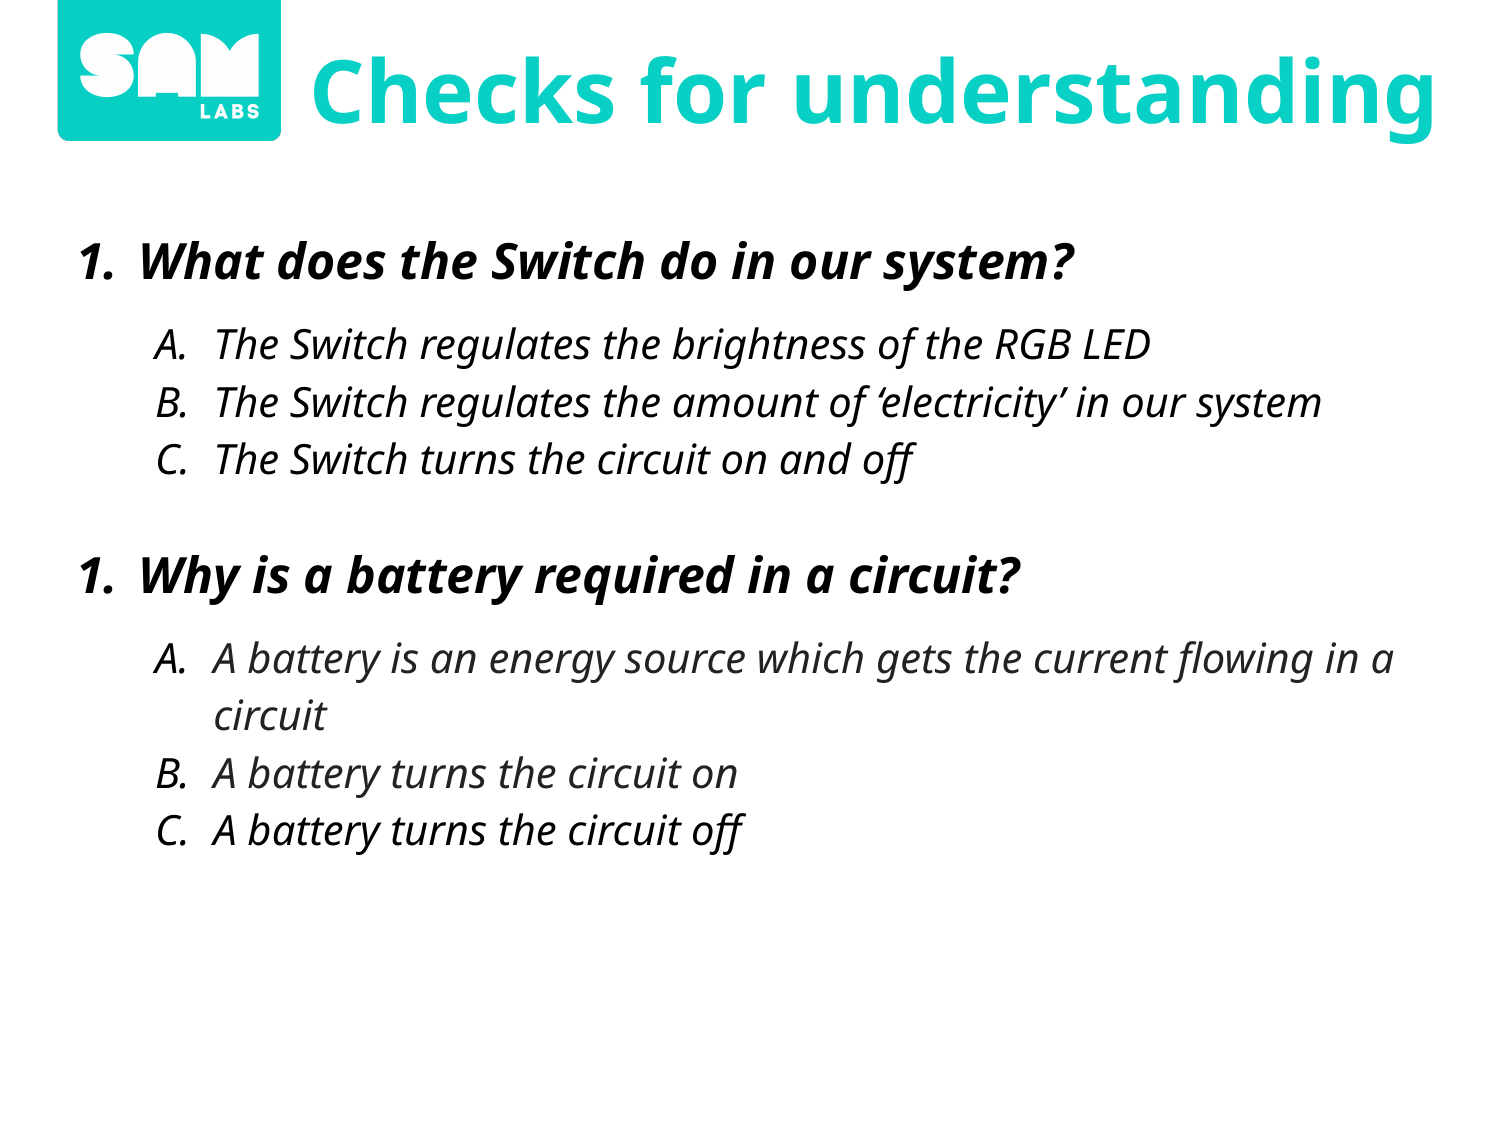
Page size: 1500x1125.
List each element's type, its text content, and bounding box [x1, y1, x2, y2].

picture [0, 0, 281, 142]
text_box Checks for understanding [286, 39, 1440, 142]
text_box What does the Switch do in our system? The Switch regulates the brightness of the RGB LED The Switch regulates the amount of ‘electricity’ in our system The Switch turns the circuit on and off Why is a battery required in a circuit? A battery is an energy source which gets the current flowing in a circuit A battery turns the circuit on A battery turns the circuit off [48, 285, 1477, 919]
